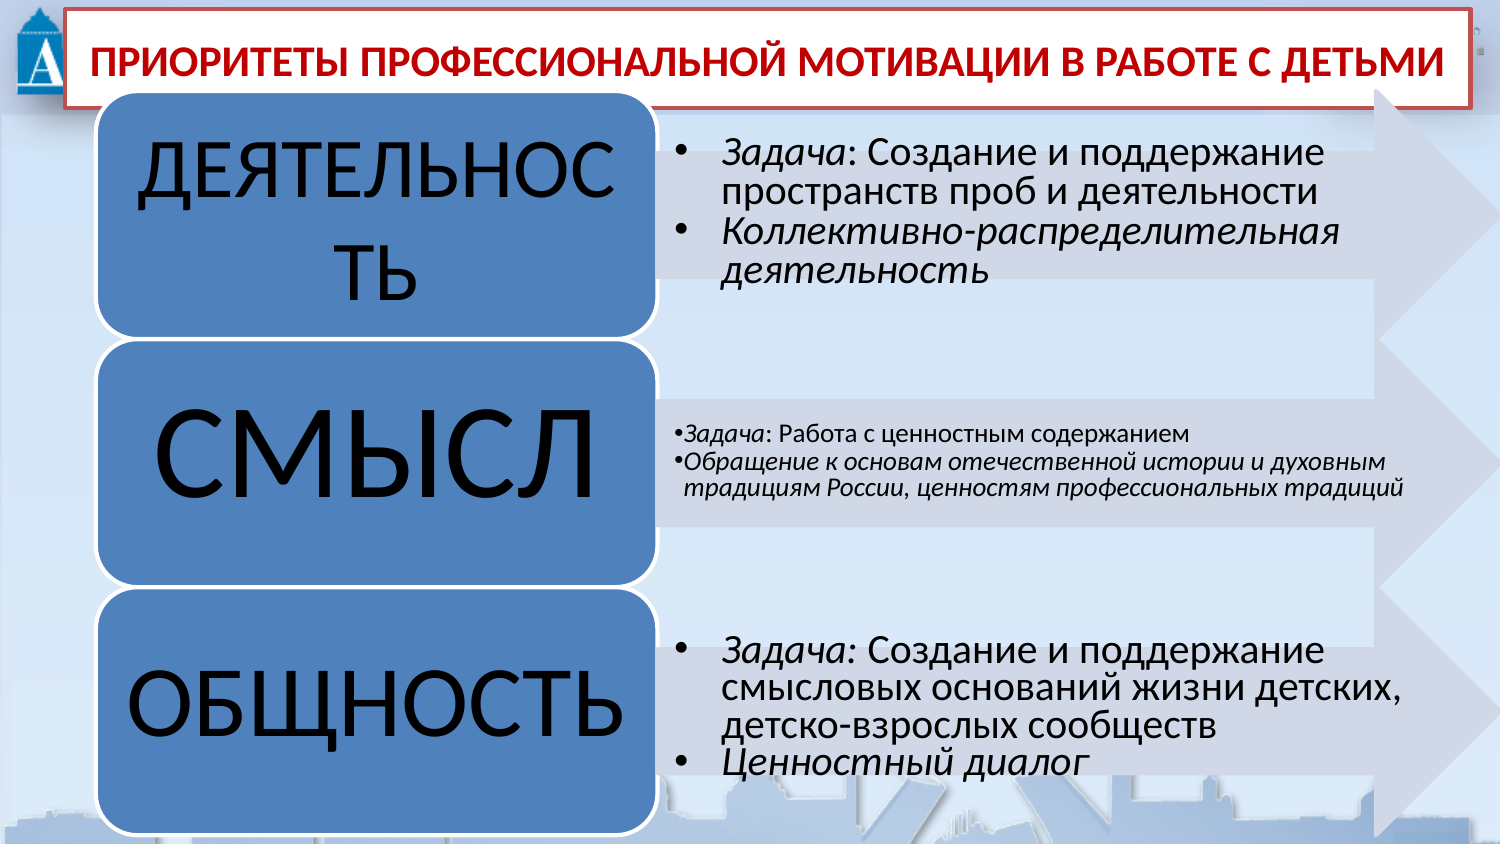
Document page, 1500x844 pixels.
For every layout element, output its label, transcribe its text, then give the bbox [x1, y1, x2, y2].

picture [1473, 25, 1484, 90]
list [95, 90, 1500, 836]
title ПРИОРИТЕТЫ ПРОФЕССИОНАЛЬНОЙ МОТИВАЦИИ В РАБОТЕ С ДЕТЬМИ [63, 7, 1473, 110]
picture [10, 2, 188, 101]
